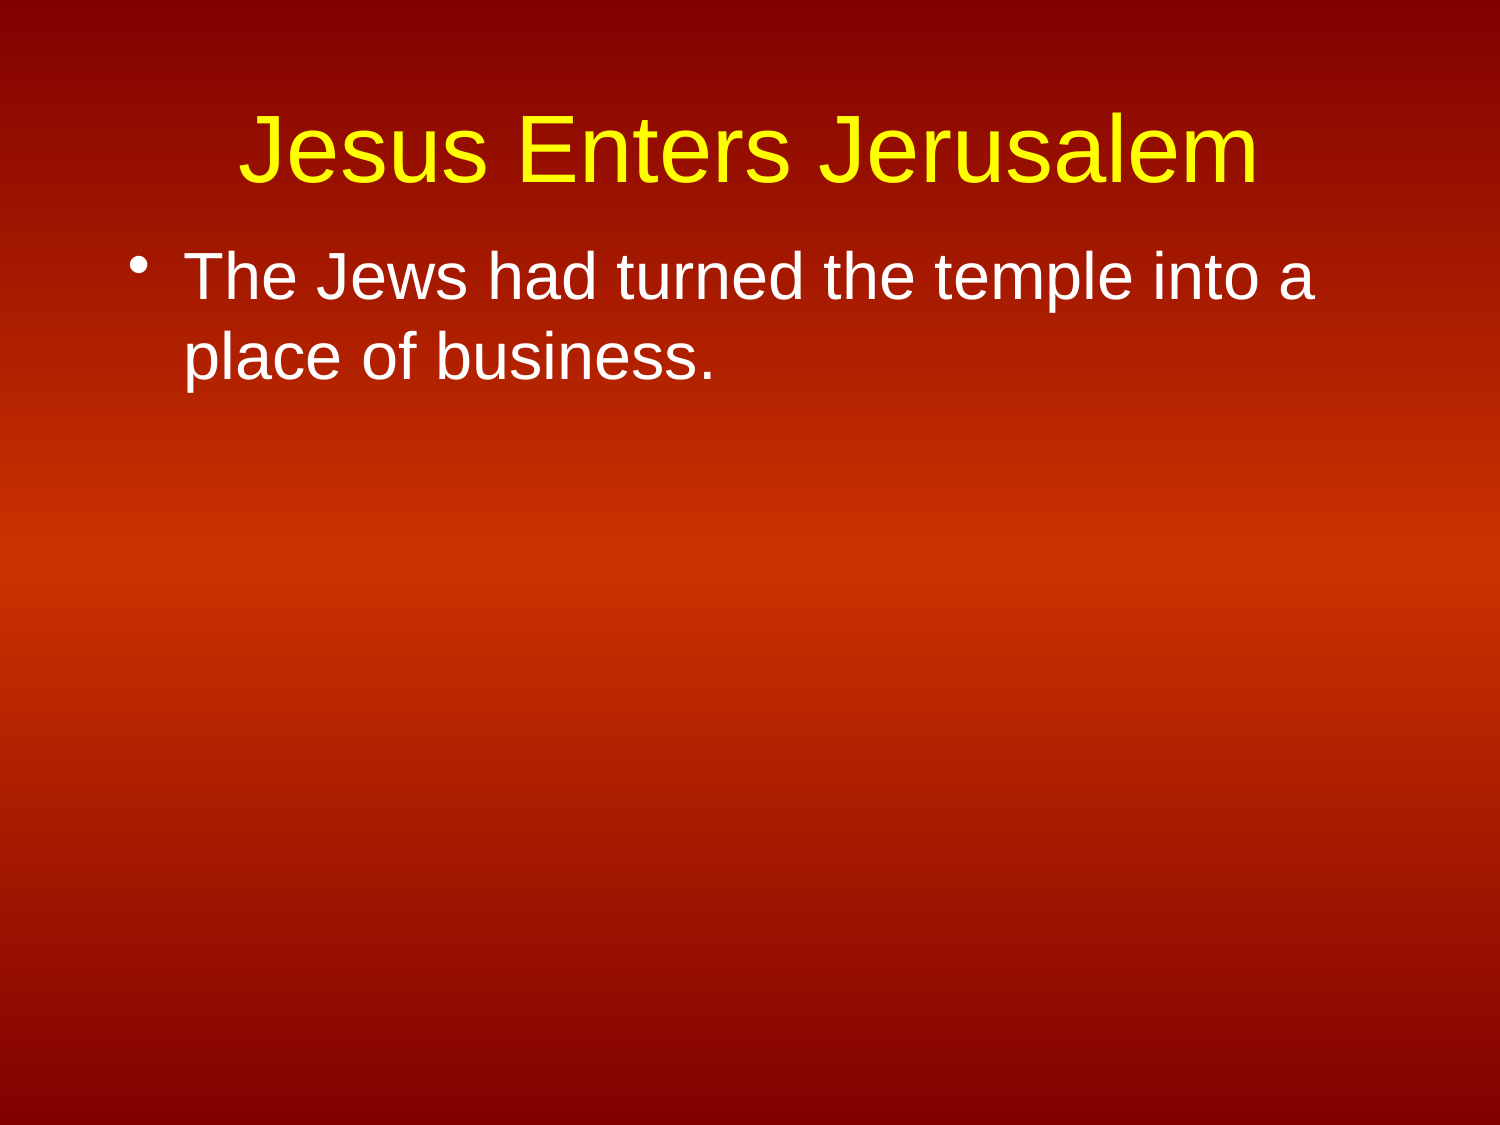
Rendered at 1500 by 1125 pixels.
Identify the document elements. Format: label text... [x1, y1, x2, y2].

title Jesus Enters Jerusalem [37, 50, 1463, 238]
list The Jews had turned the temple into a place of business. [112, 224, 1463, 1125]
